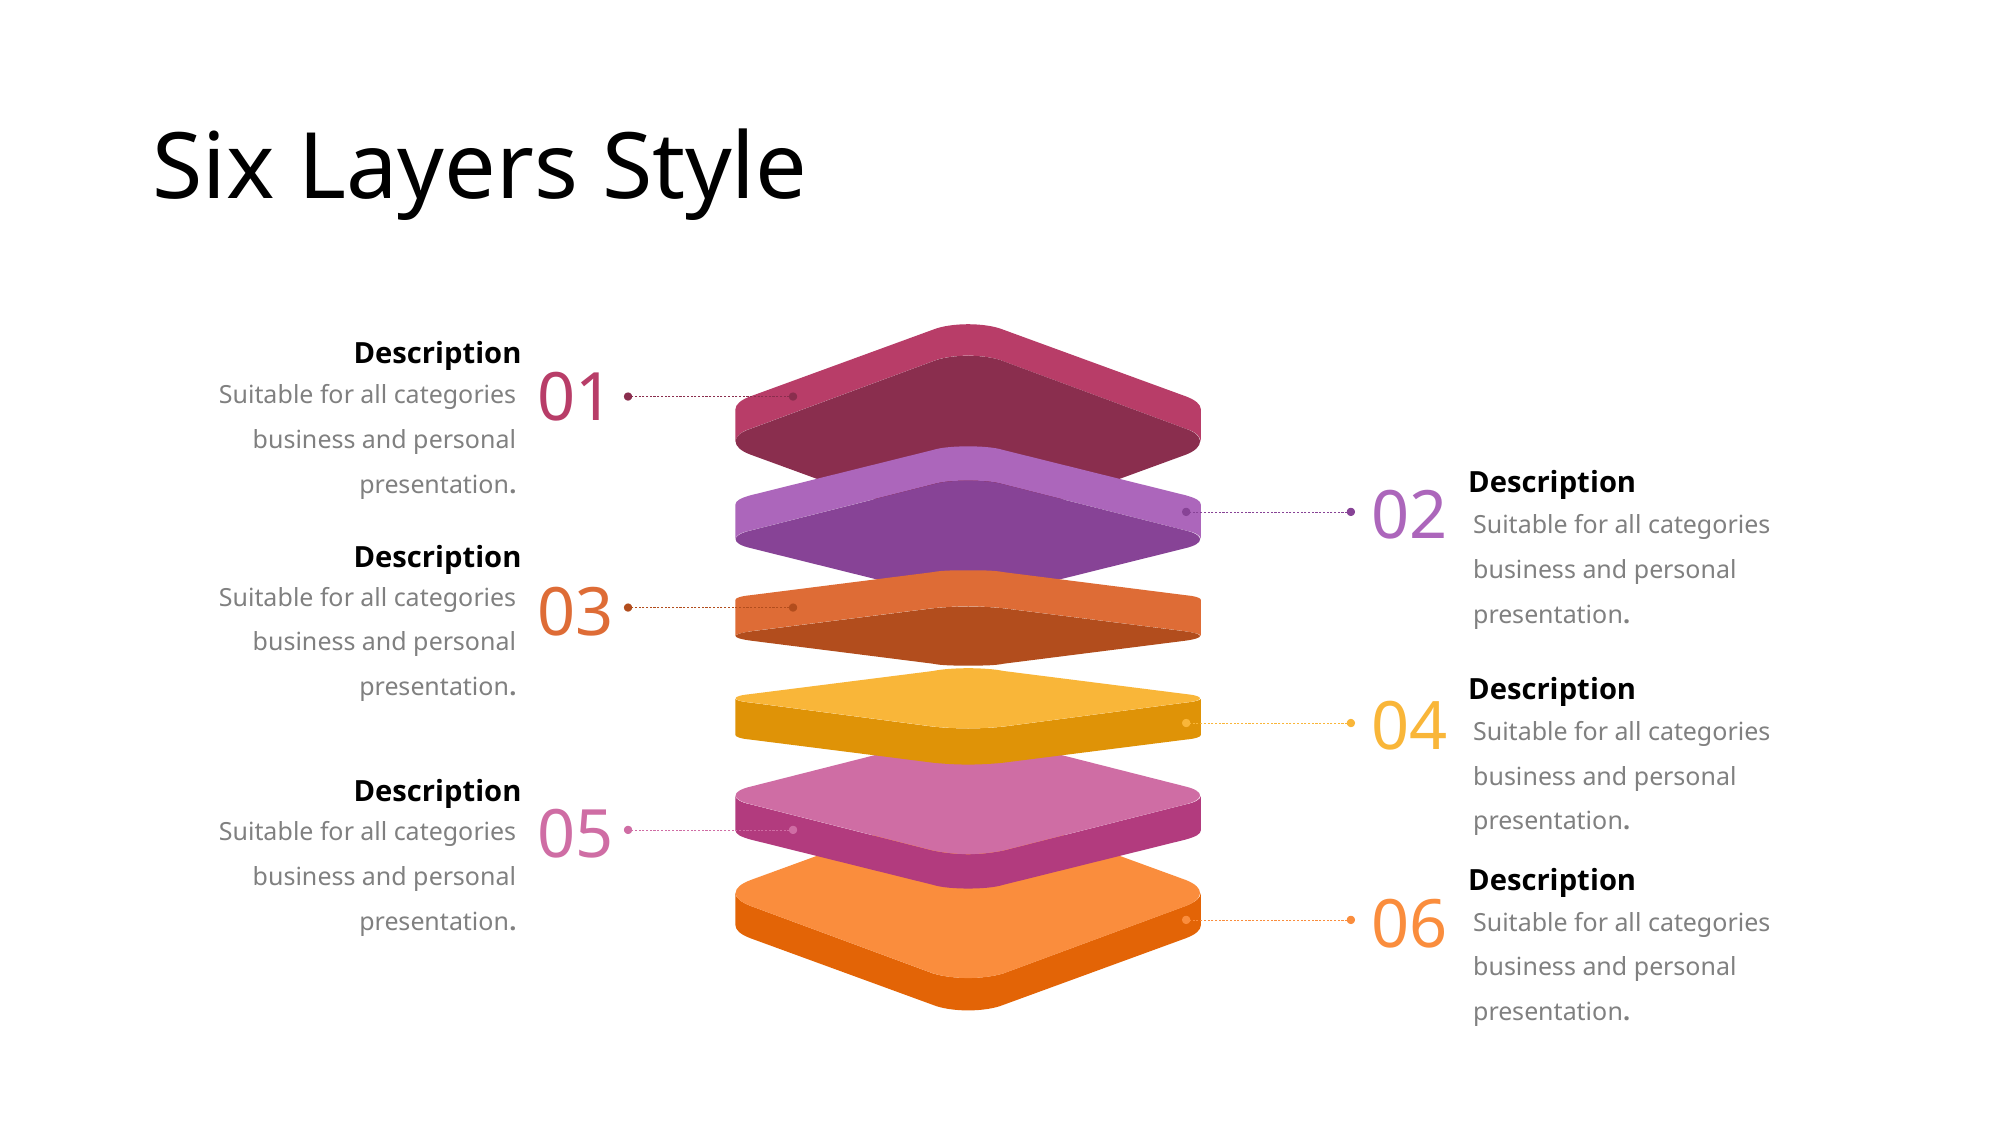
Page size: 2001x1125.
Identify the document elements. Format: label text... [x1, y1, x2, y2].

text_box Description [1453, 854, 1652, 904]
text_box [730, 765, 1205, 889]
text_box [730, 889, 1205, 1011]
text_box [730, 668, 1205, 765]
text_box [730, 570, 1205, 666]
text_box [730, 324, 1205, 446]
text_box Description [1453, 663, 1652, 714]
text_box 05 [522, 783, 629, 879]
text_box Description [338, 530, 537, 581]
text_box 03 [522, 560, 629, 656]
text_box Suitable for all categories business and personal presentation. [128, 356, 532, 506]
text_box Suitable for all categories business and personal presentation. [128, 558, 532, 709]
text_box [730, 446, 1205, 570]
text_box Description [338, 327, 537, 378]
text_box Description [338, 764, 537, 815]
text_box Suitable for all categories business and personal presentation. [1458, 692, 1862, 843]
title Six Layers Style [137, 59, 1863, 278]
text_box Suitable for all categories business and personal presentation. [1458, 883, 1862, 1034]
text_box Description [1453, 456, 1652, 506]
text_box 02 [1356, 464, 1463, 560]
text_box 04 [1356, 675, 1463, 770]
text_box 06 [1356, 873, 1463, 969]
text_box 01 [522, 345, 629, 441]
text_box Suitable for all categories business and personal presentation. [1458, 485, 1862, 636]
text_box Suitable for all categories business and personal presentation. [128, 793, 532, 943]
